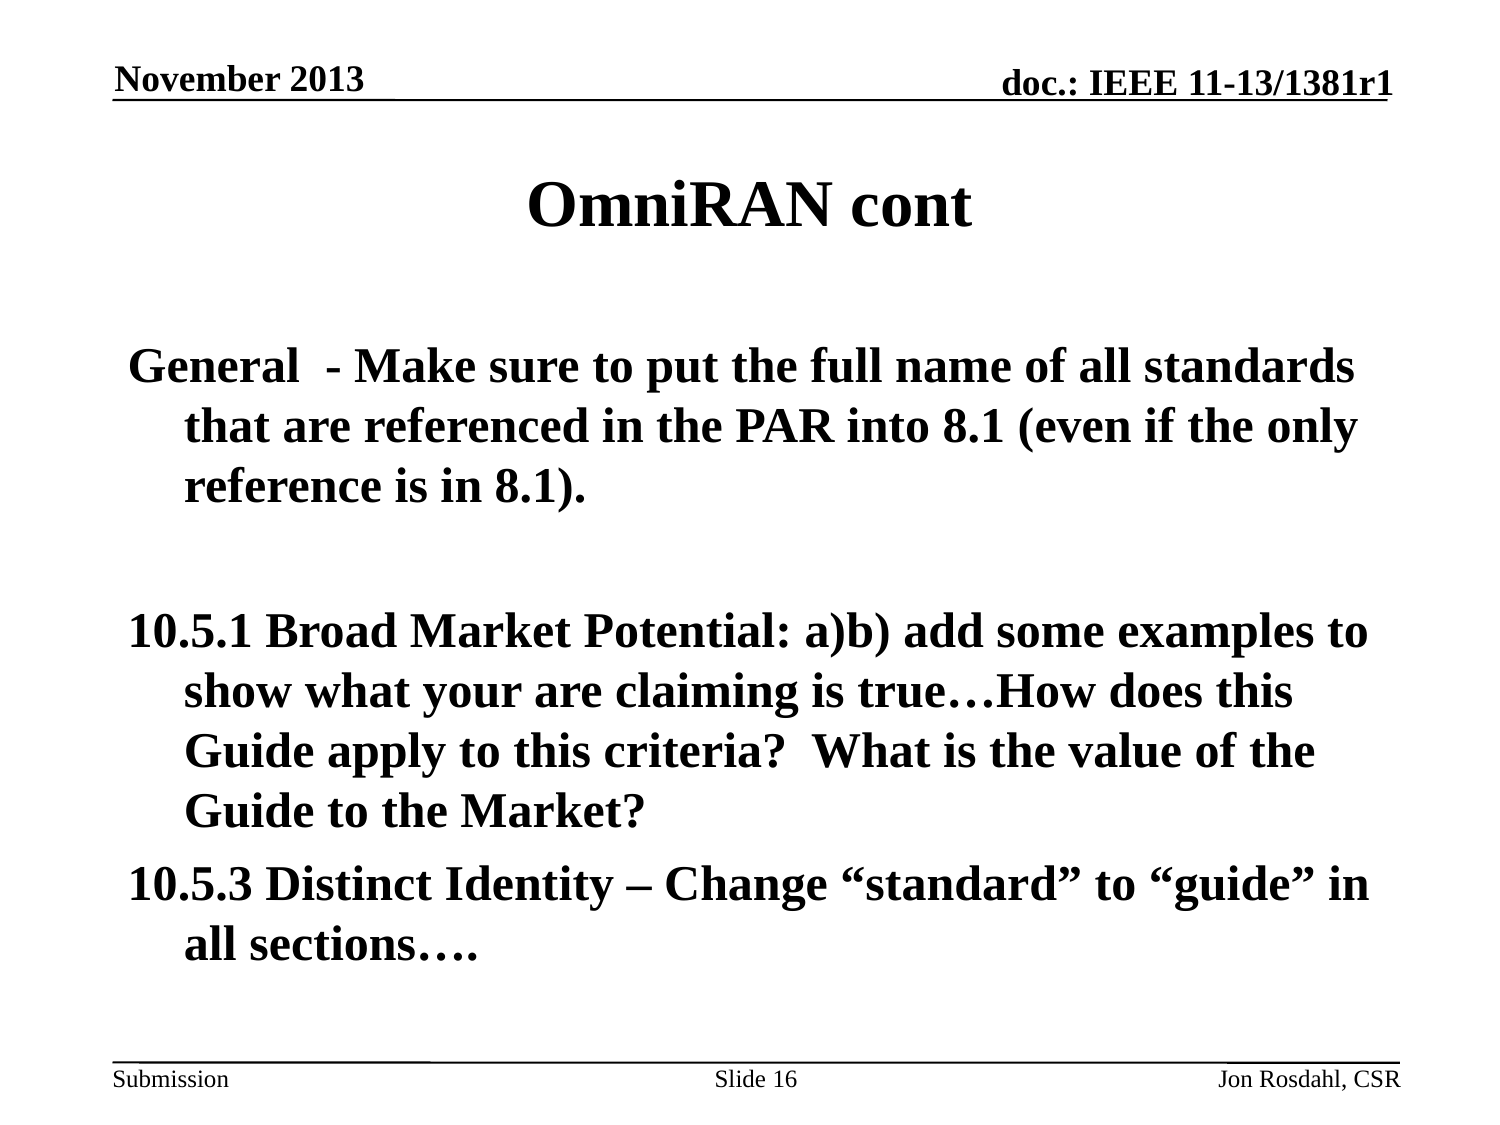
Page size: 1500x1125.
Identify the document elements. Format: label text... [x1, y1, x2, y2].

slide_number Slide 16 [712, 1061, 800, 1123]
footer Jon Rosdahl, CSR [878, 1061, 1402, 1093]
title OmniRAN cont [112, 112, 1388, 288]
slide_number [114, 54, 423, 100]
list General - Make sure to put the full name of all standards that are referenced in the PAR into 8.1 (even if the only reference is in 8.1). 10.5.1 Broad Market Potential: a)b) add some examples to show what your are claiming is true…How does this Guide apply to this criteria? What is the value of the Guide to the Market? 10.5.3 Distinct Identity – Change “standard” to “guide” in all sections…. [112, 324, 1388, 1000]
